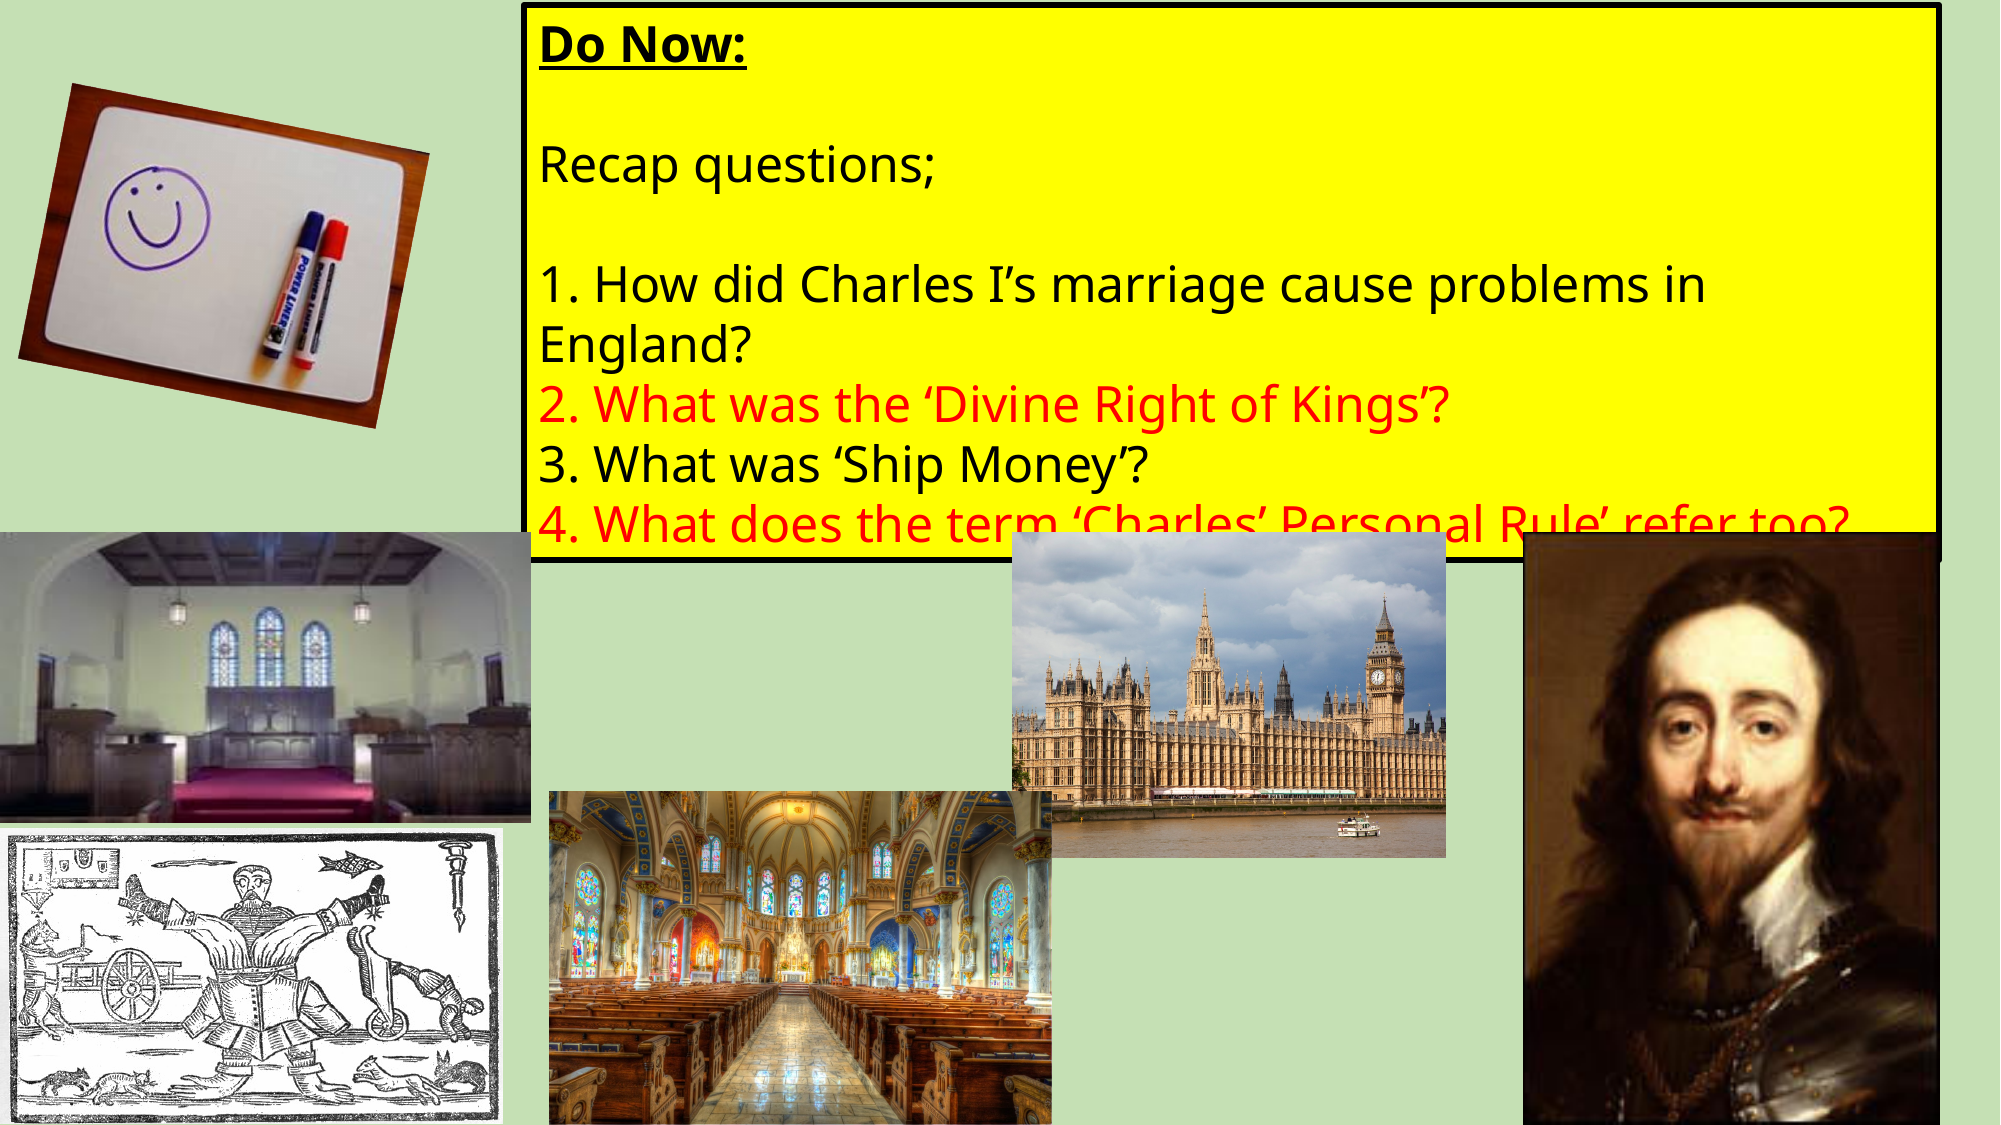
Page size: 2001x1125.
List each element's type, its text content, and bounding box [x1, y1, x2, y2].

picture [0, 532, 531, 823]
picture [19, 84, 429, 428]
picture [0, 828, 503, 1124]
picture [549, 532, 1446, 1125]
text_box Do Now: Recap questions; 1. How did Charles I’s marriage cause problems in England? 2. What was the ‘Divine Right of Kings’? 3. What was ‘Ship Money’? 4. What does the term ‘Charles’ Personal Rule’ refer too? [523, 5, 1940, 560]
picture [1523, 532, 1940, 1125]
